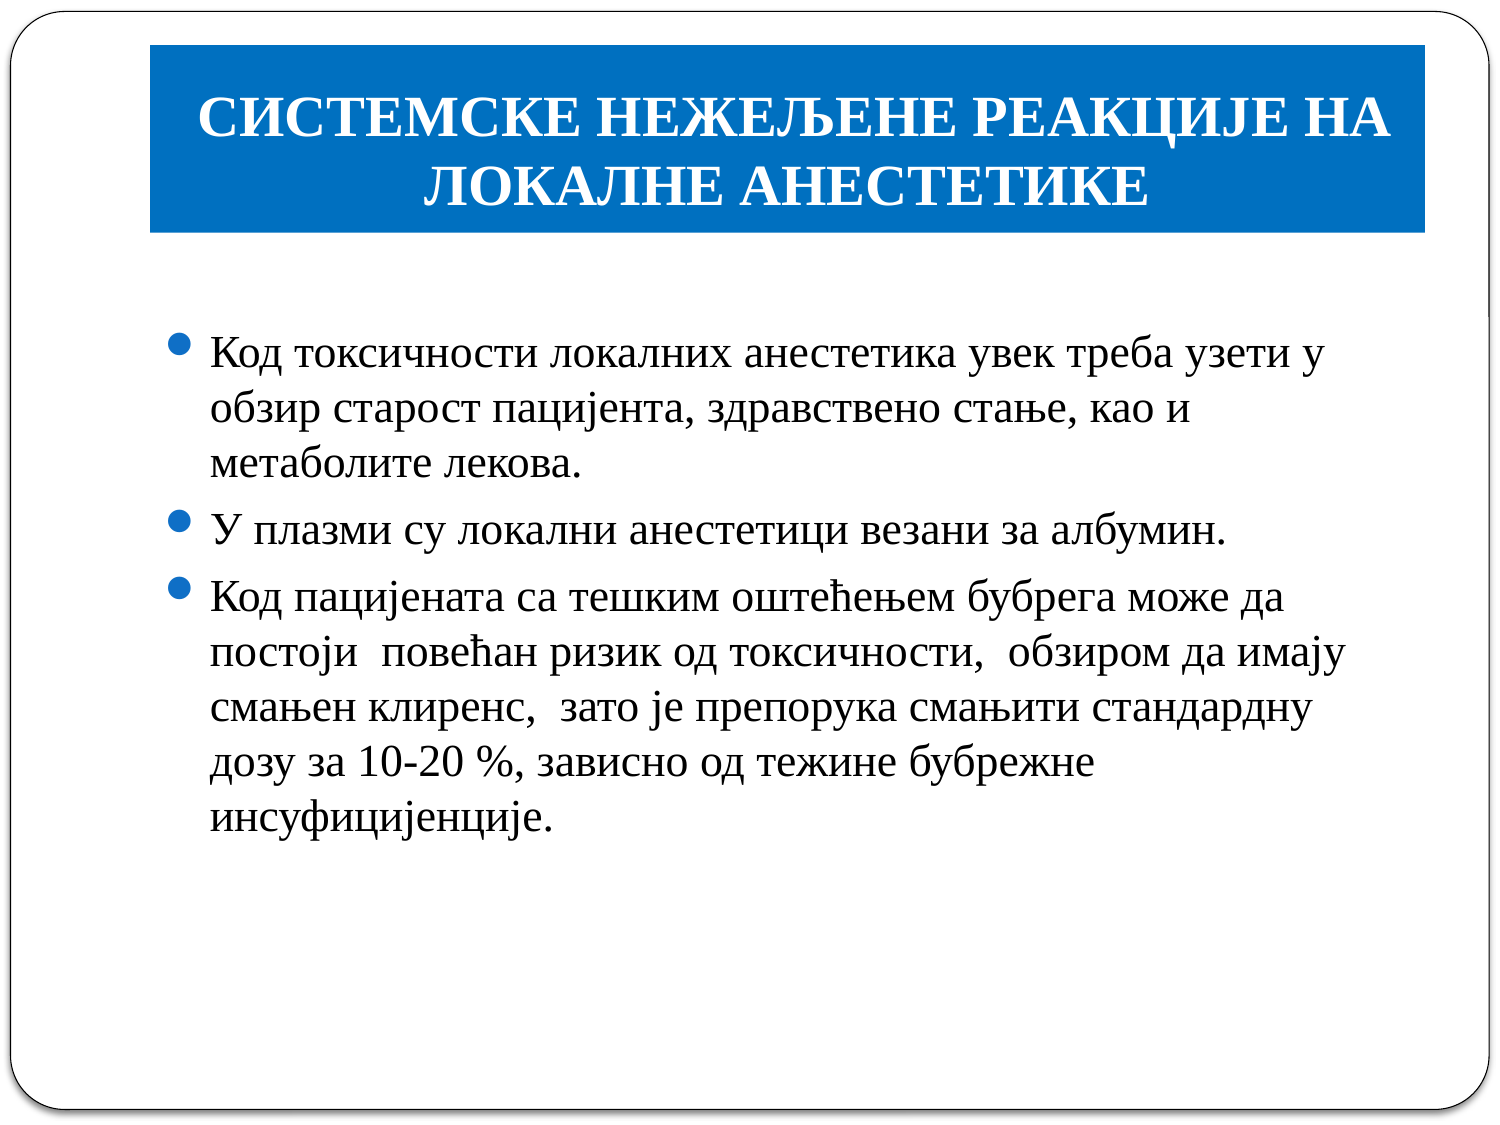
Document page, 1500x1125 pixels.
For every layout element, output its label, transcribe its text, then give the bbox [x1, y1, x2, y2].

list Код токсичности локалних анестетика увек треба узети у обзир старост пацијента, здравствено стање, као и метаболите лекова. У плазми су локални анестетици везани за албумин. Код пацијената са тешким оштећењем бубрега може да постоји повећан ризик од токсичности, обзиром да имају смањен клиренс, зато је препорука смањити стандардну дозу за 10-20 %, зависно од тежине бубрежне инсуфицијенције. [150, 237, 1425, 988]
title СИСТЕМСКЕ НЕЖЕЉЕНЕ РЕАКЦИЈЕ НА ЛОКАЛНЕ АНЕСТЕТИКЕ [150, 45, 1425, 233]
